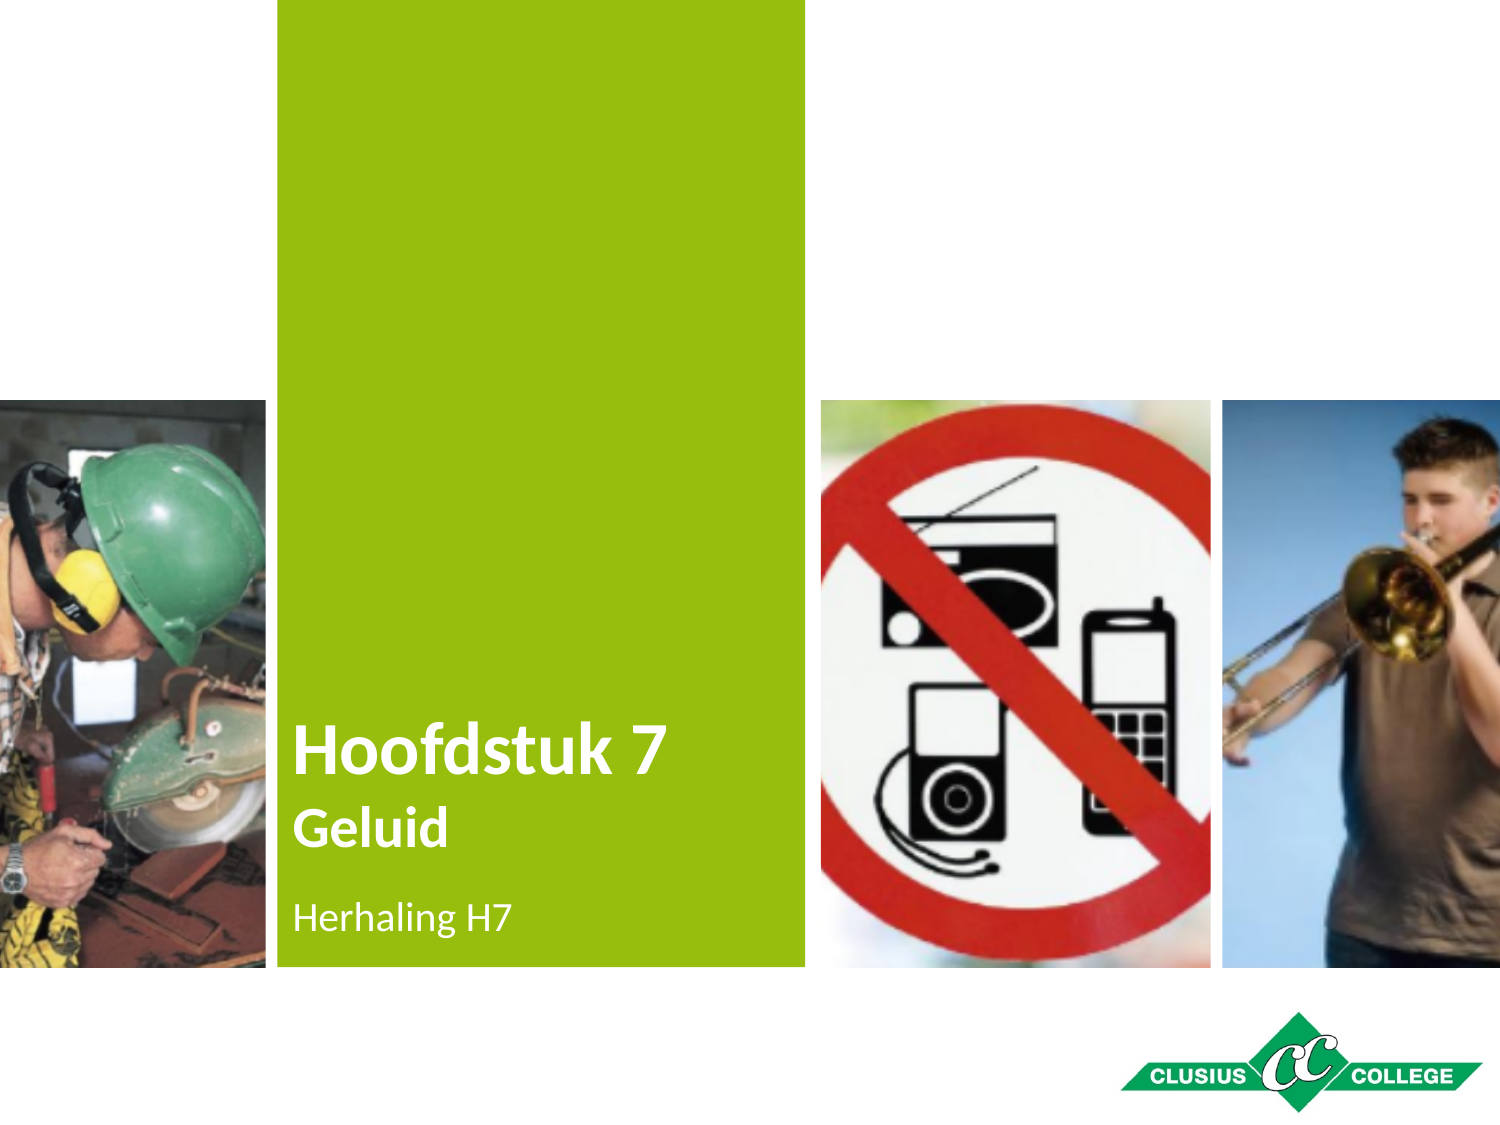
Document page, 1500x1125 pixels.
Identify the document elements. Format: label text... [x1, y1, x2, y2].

text_box [275, 0, 807, 969]
subtitle Herhaling H7 [277, 882, 815, 965]
picture [0, 399, 266, 968]
picture [820, 399, 1211, 968]
picture [1103, 999, 1500, 1125]
picture [1222, 399, 1500, 968]
title Hoofdstuk 7 Geluid [277, 683, 806, 875]
